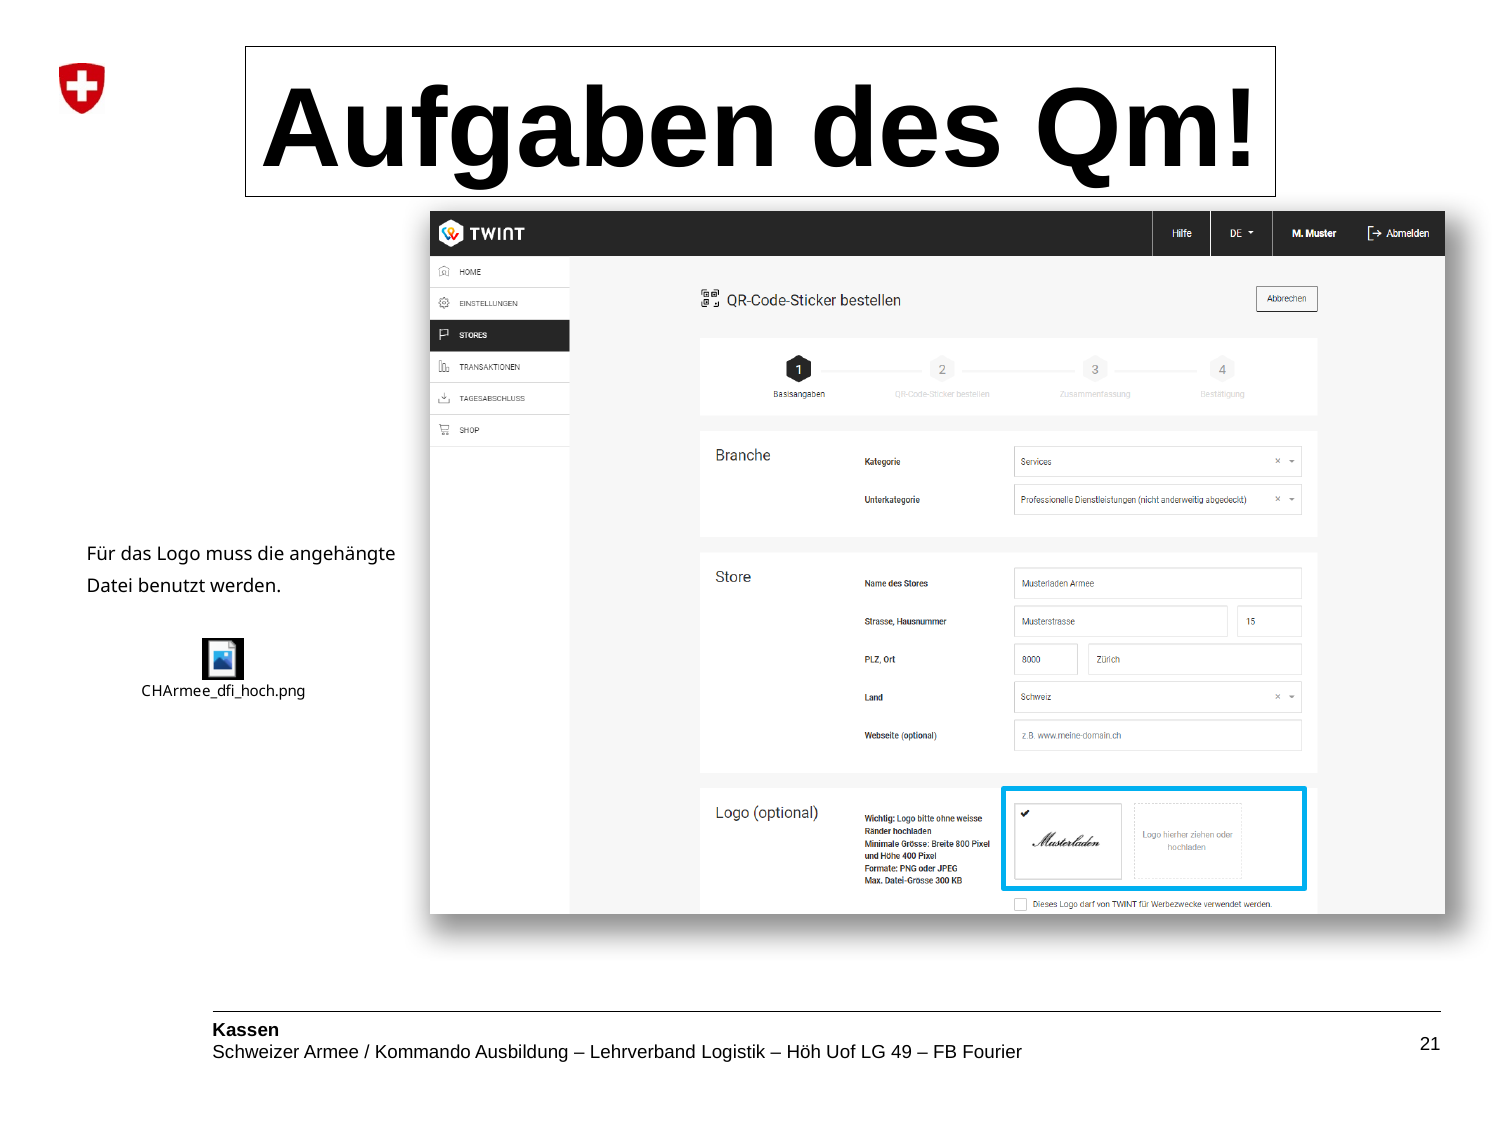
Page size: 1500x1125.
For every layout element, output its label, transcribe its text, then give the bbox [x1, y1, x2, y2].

picture [59, 63, 105, 114]
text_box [429, 211, 1446, 914]
text_box Für das Logo muss die angehängte Datei benutzt werden. [71, 534, 424, 604]
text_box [122, 638, 323, 707]
text_box Aufgaben des Qm! [245, 46, 1276, 197]
